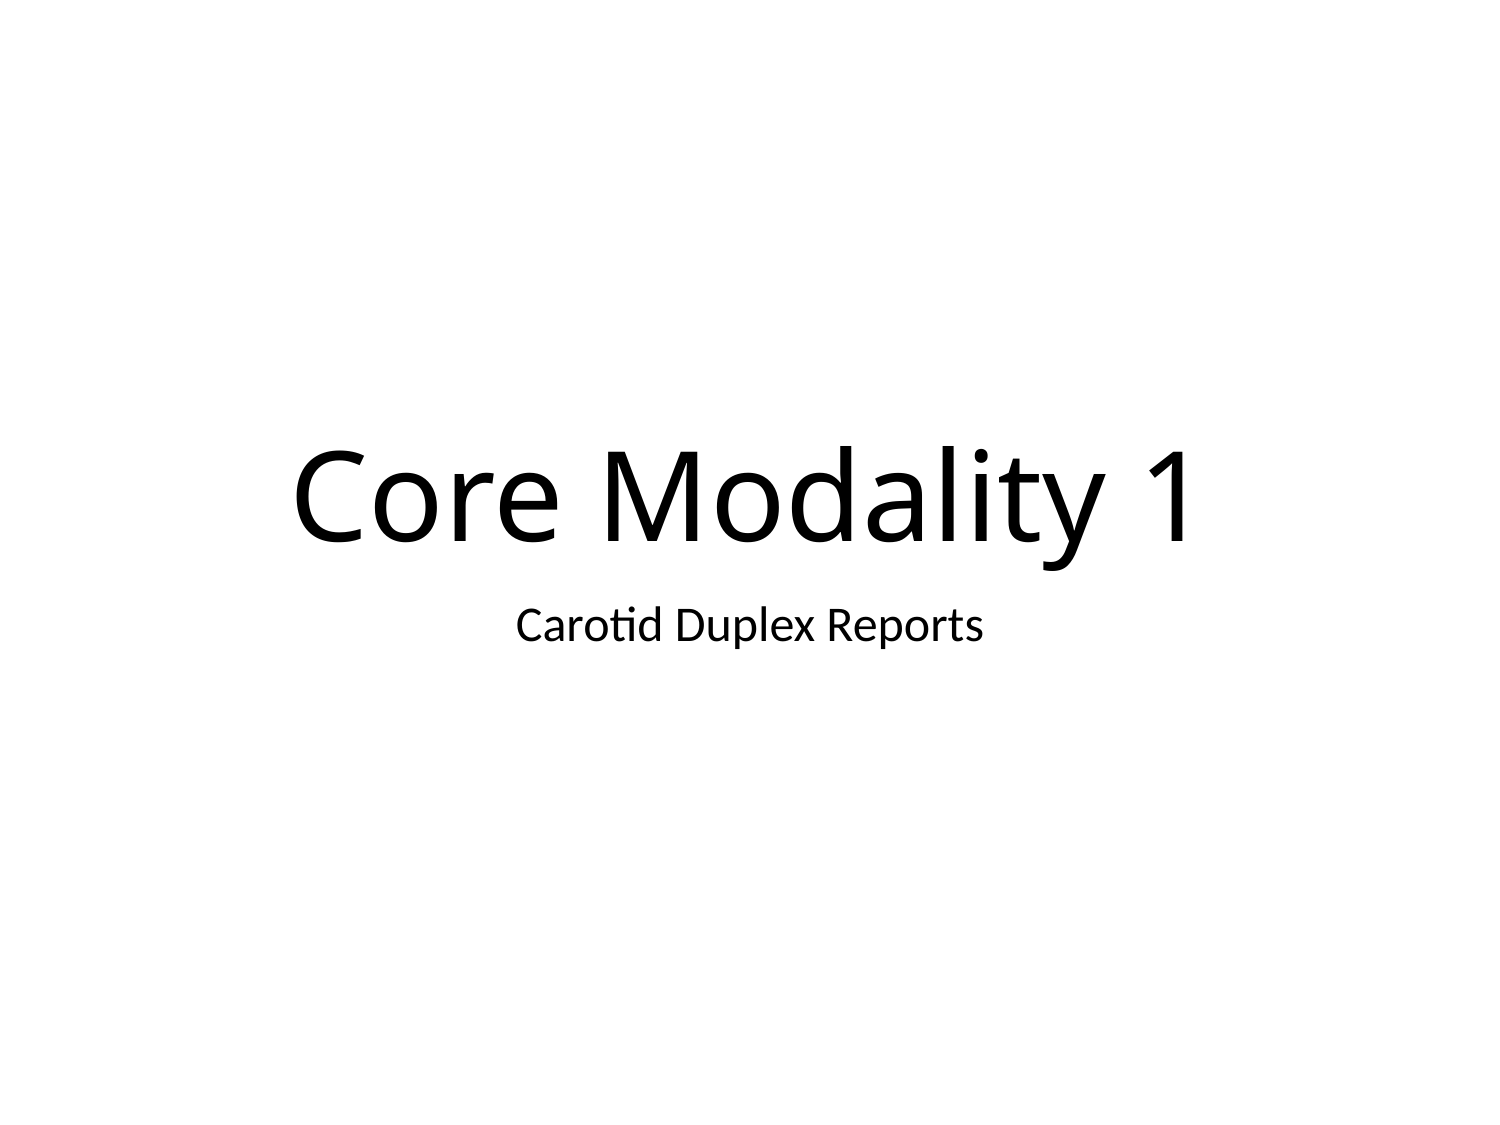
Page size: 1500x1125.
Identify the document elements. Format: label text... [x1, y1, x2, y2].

subtitle Carotid Duplex Reports [187, 590, 1313, 863]
title Core Modality 1 [112, 184, 1388, 576]
